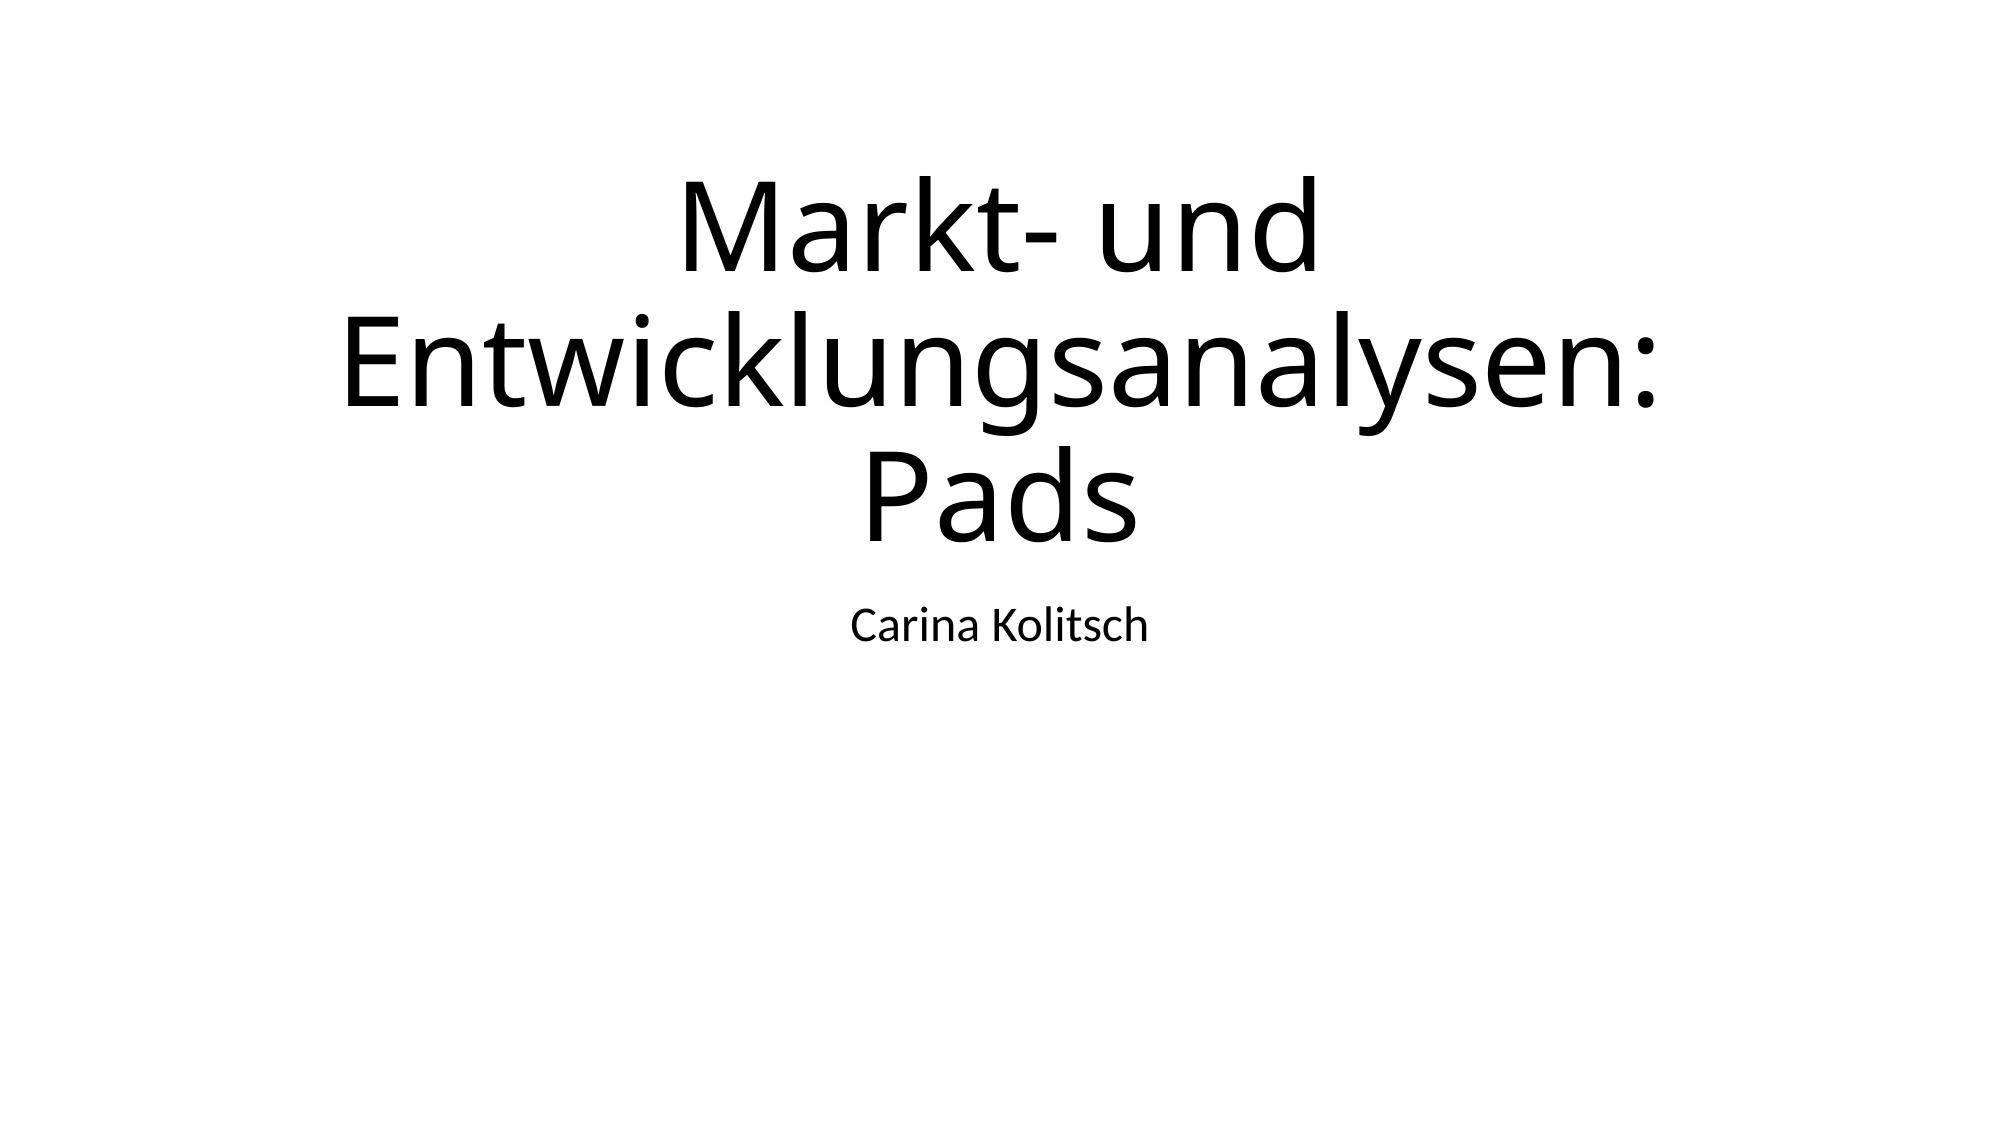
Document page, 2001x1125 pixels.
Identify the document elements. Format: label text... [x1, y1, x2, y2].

title Markt- und Entwicklungsanalysen: Pads [249, 184, 1750, 576]
subtitle Carina Kolitsch [249, 590, 1750, 863]
